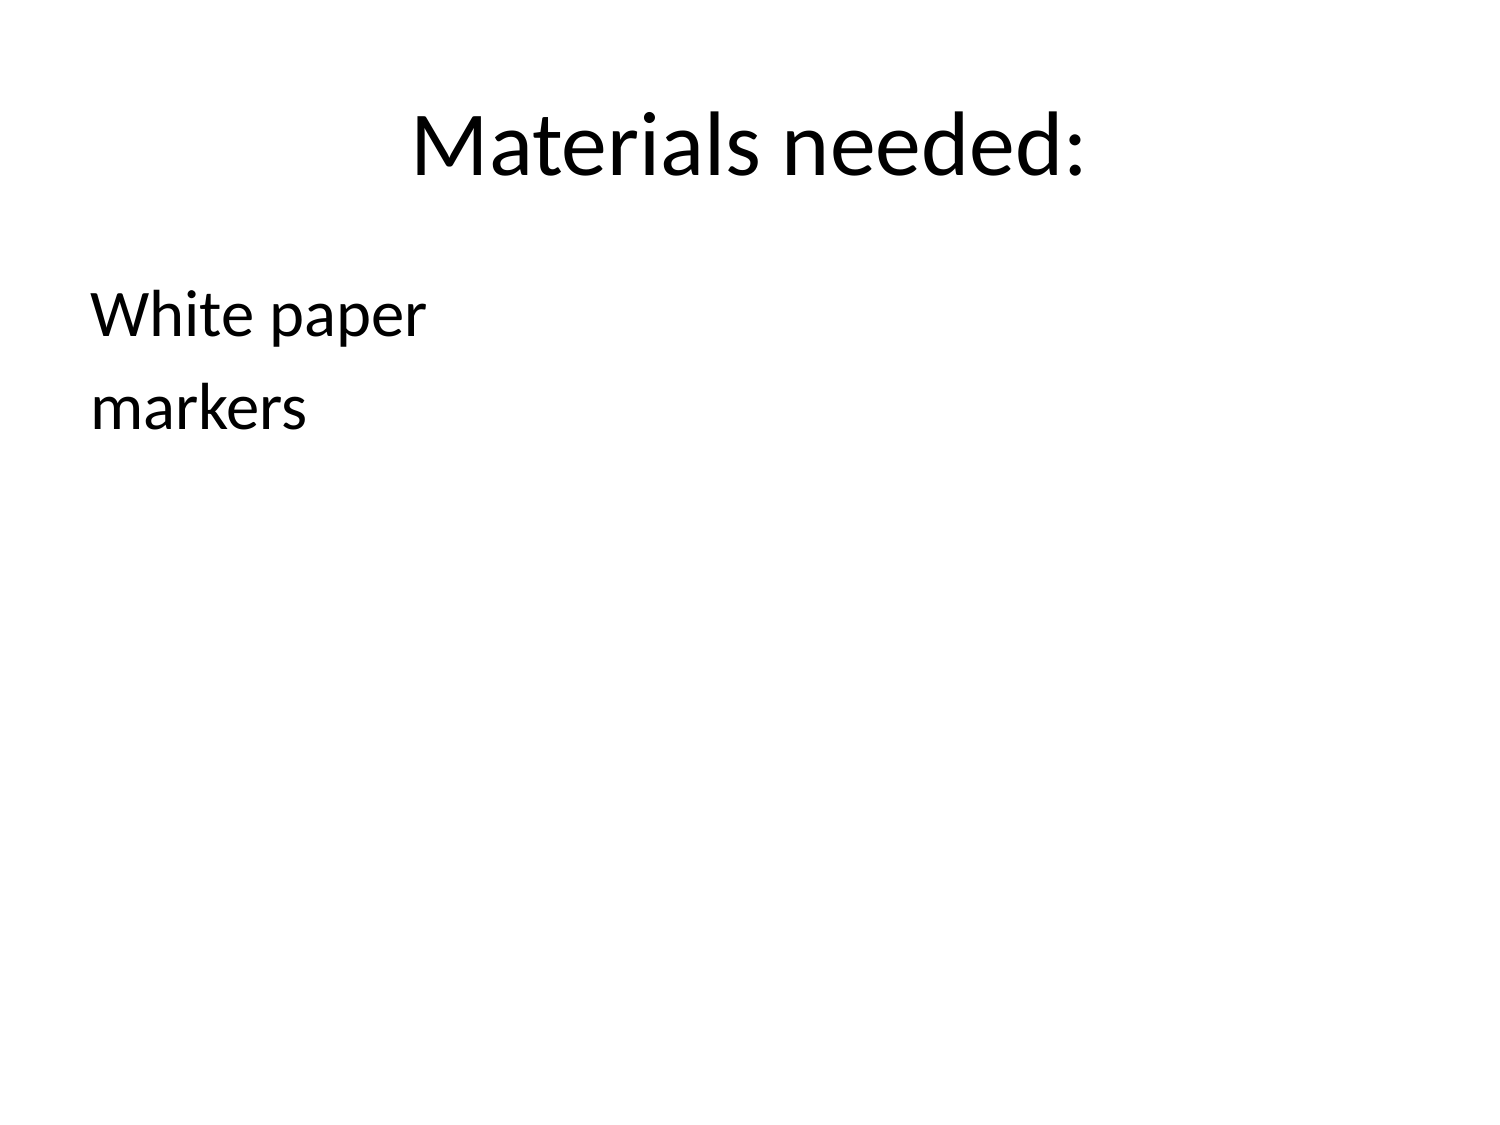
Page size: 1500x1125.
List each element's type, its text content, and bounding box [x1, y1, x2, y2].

title Materials needed: [75, 45, 1425, 233]
list White paper markers [75, 262, 1425, 1005]
